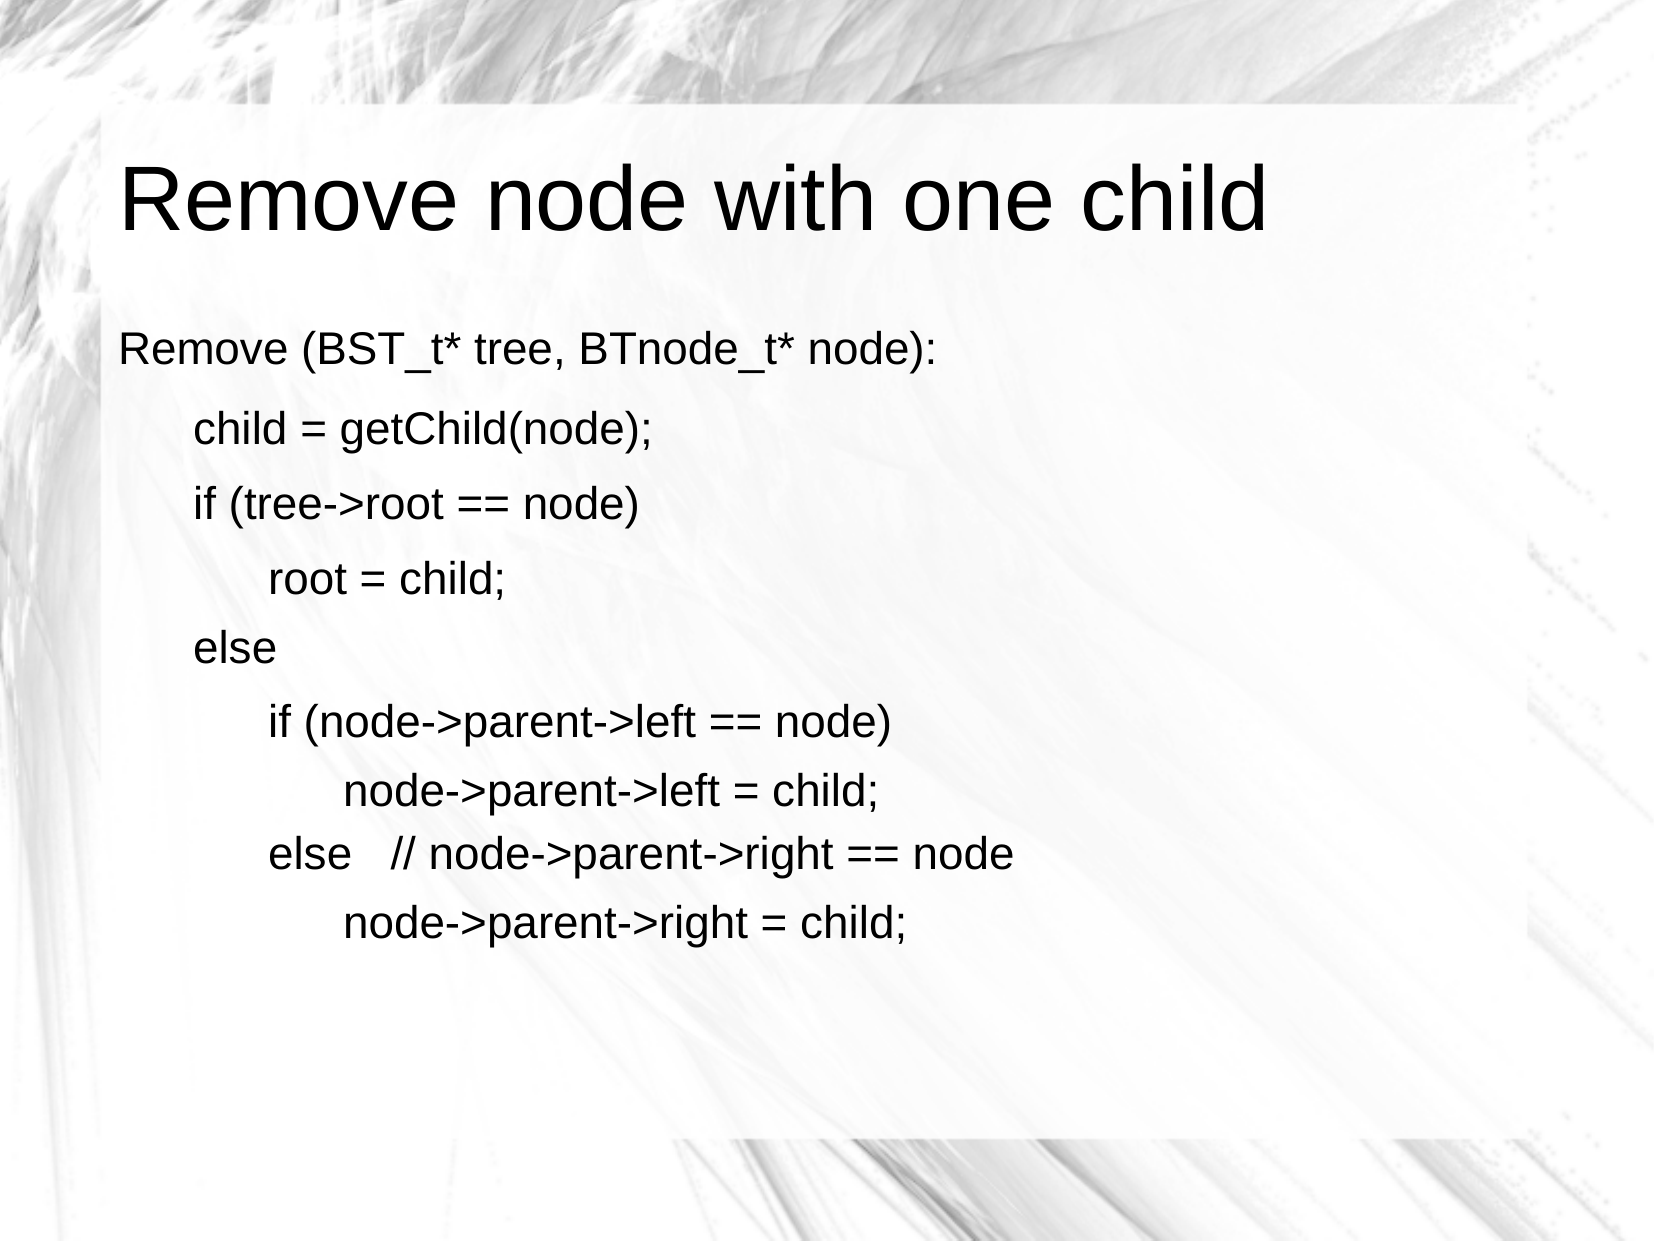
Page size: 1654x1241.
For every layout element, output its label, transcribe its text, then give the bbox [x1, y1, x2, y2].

list Remove (BST_t* tree, BTnode_t* node): child = getChild(node); if (tree->root == node) root = child; else if (node->parent->left == node) node->parent->left = child; else // node->parent->right == node node->parent->right = child; [118, 319, 1571, 1109]
title Remove node with one child [118, 93, 1506, 299]
picture [0, 0, 1654, 1241]
